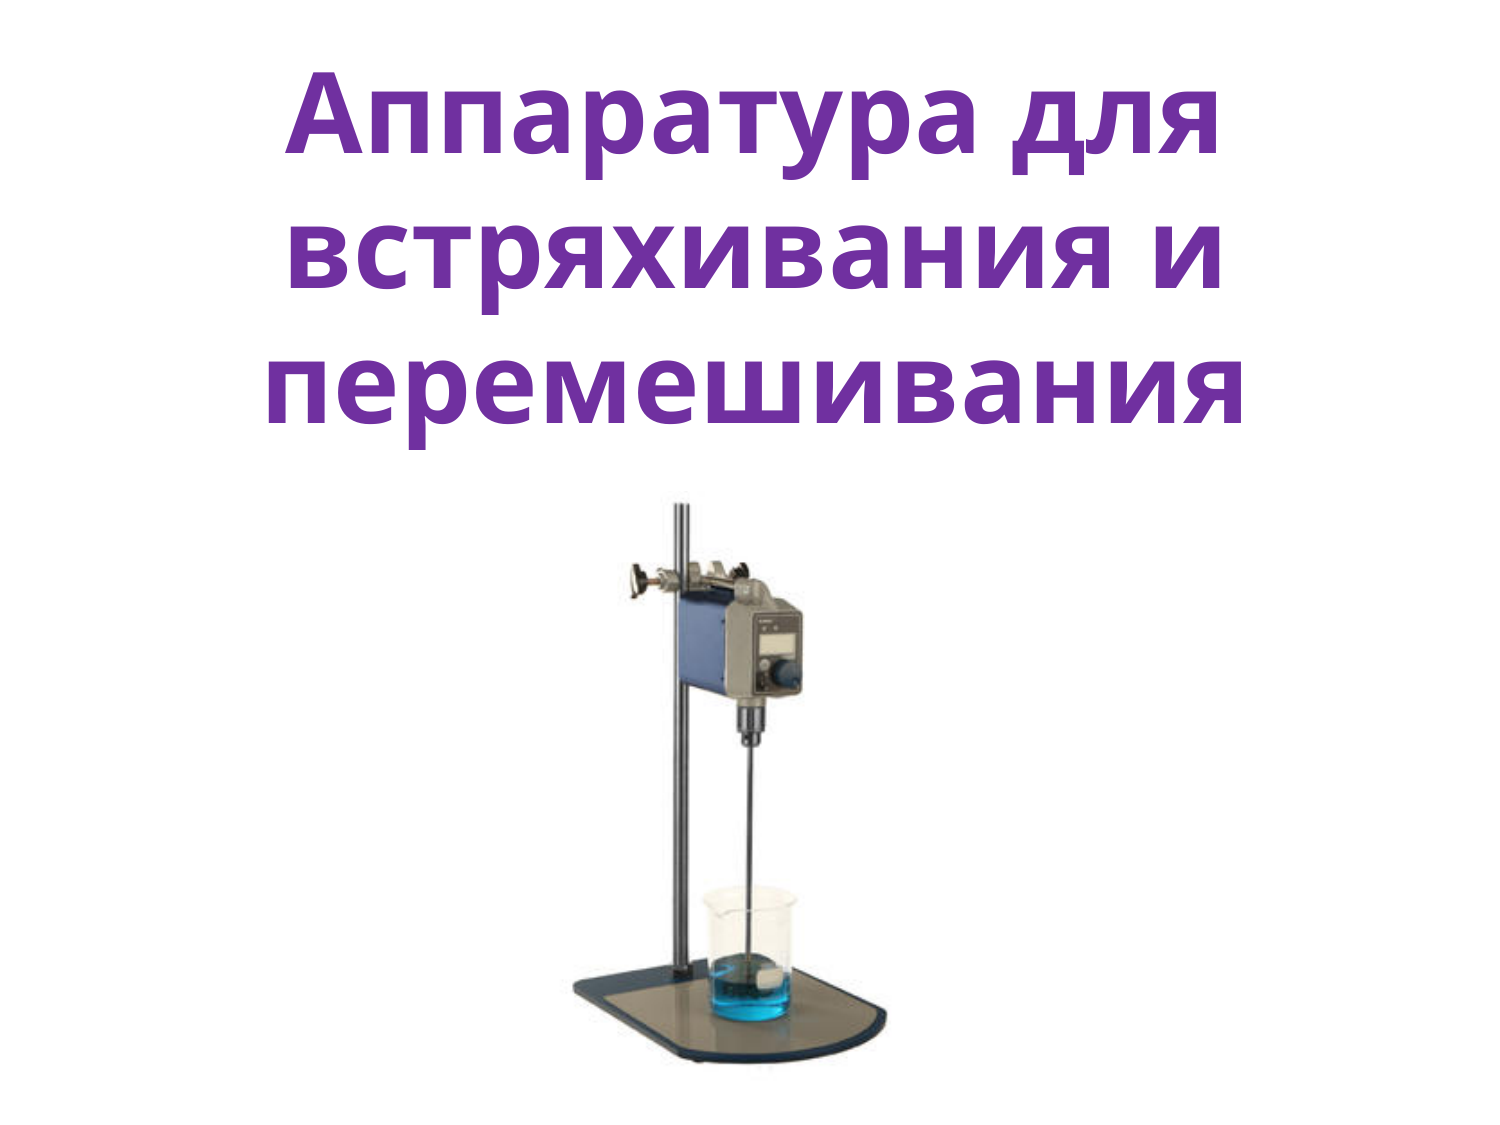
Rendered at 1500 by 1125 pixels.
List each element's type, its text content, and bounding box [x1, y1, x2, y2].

picture [430, 491, 1042, 1103]
title Аппаратура для встряхивания и перемешивания [53, 30, 1459, 457]
